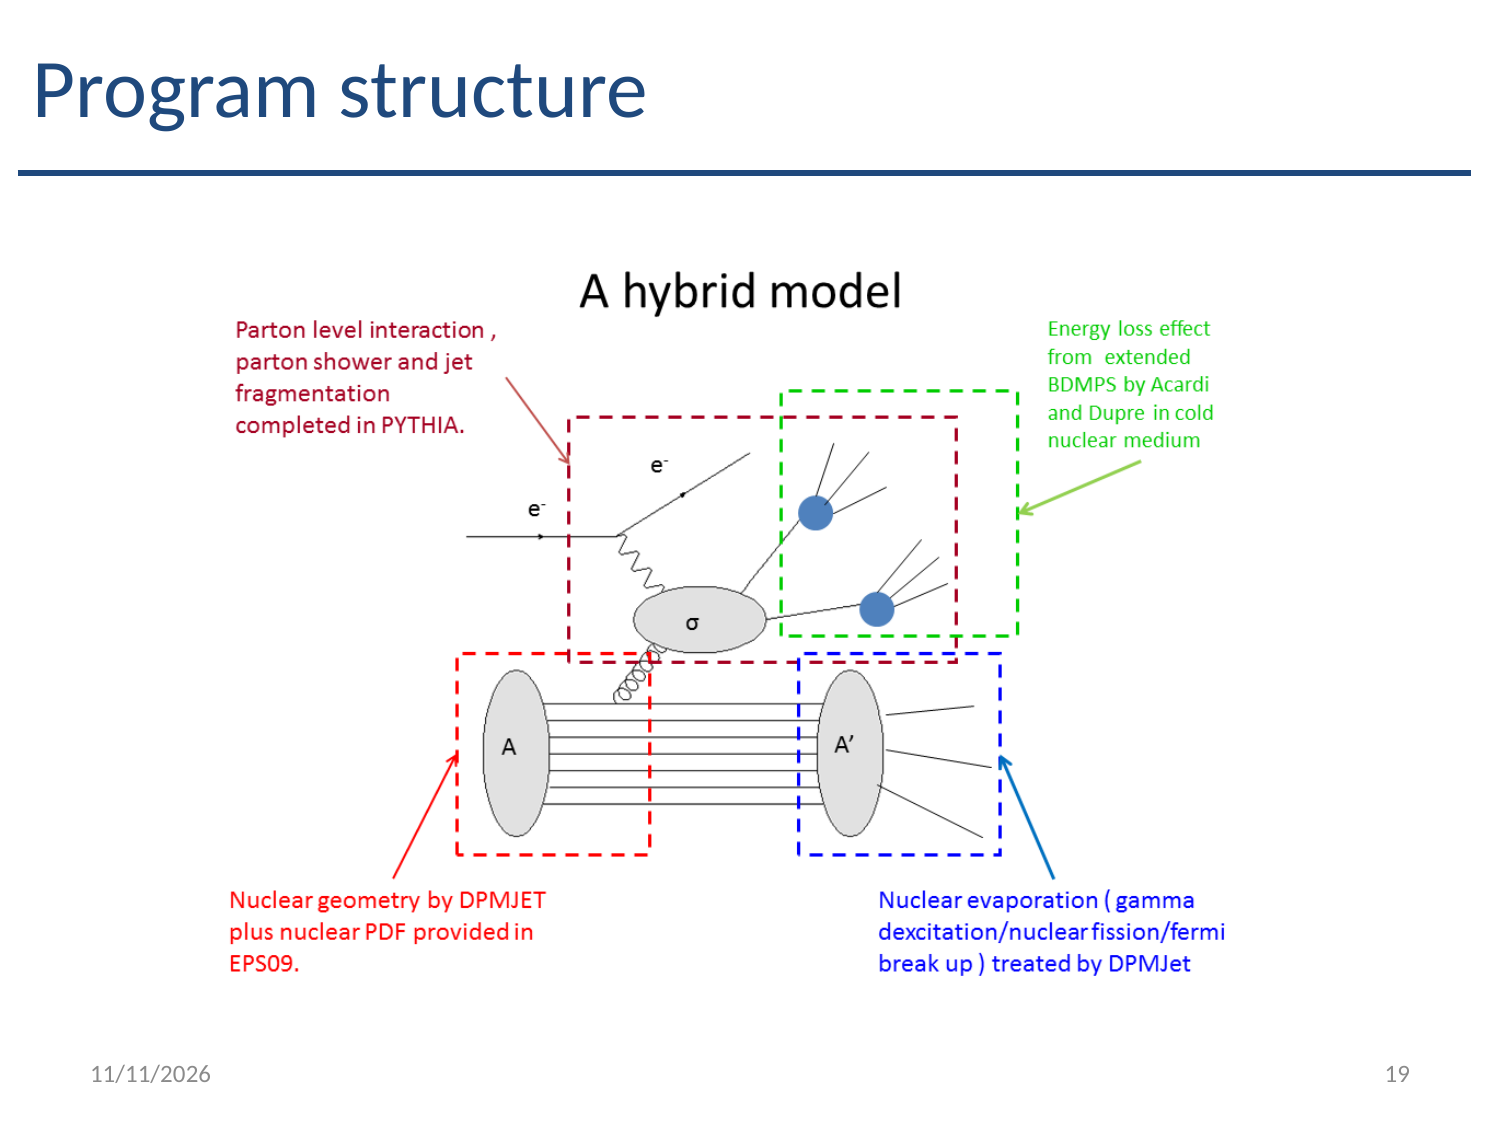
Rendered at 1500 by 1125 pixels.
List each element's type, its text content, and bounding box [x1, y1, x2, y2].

slide_number 19 [1074, 1042, 1425, 1103]
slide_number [75, 1042, 425, 1103]
picture [195, 211, 1247, 1000]
title Program structure [17, 7, 1483, 161]
